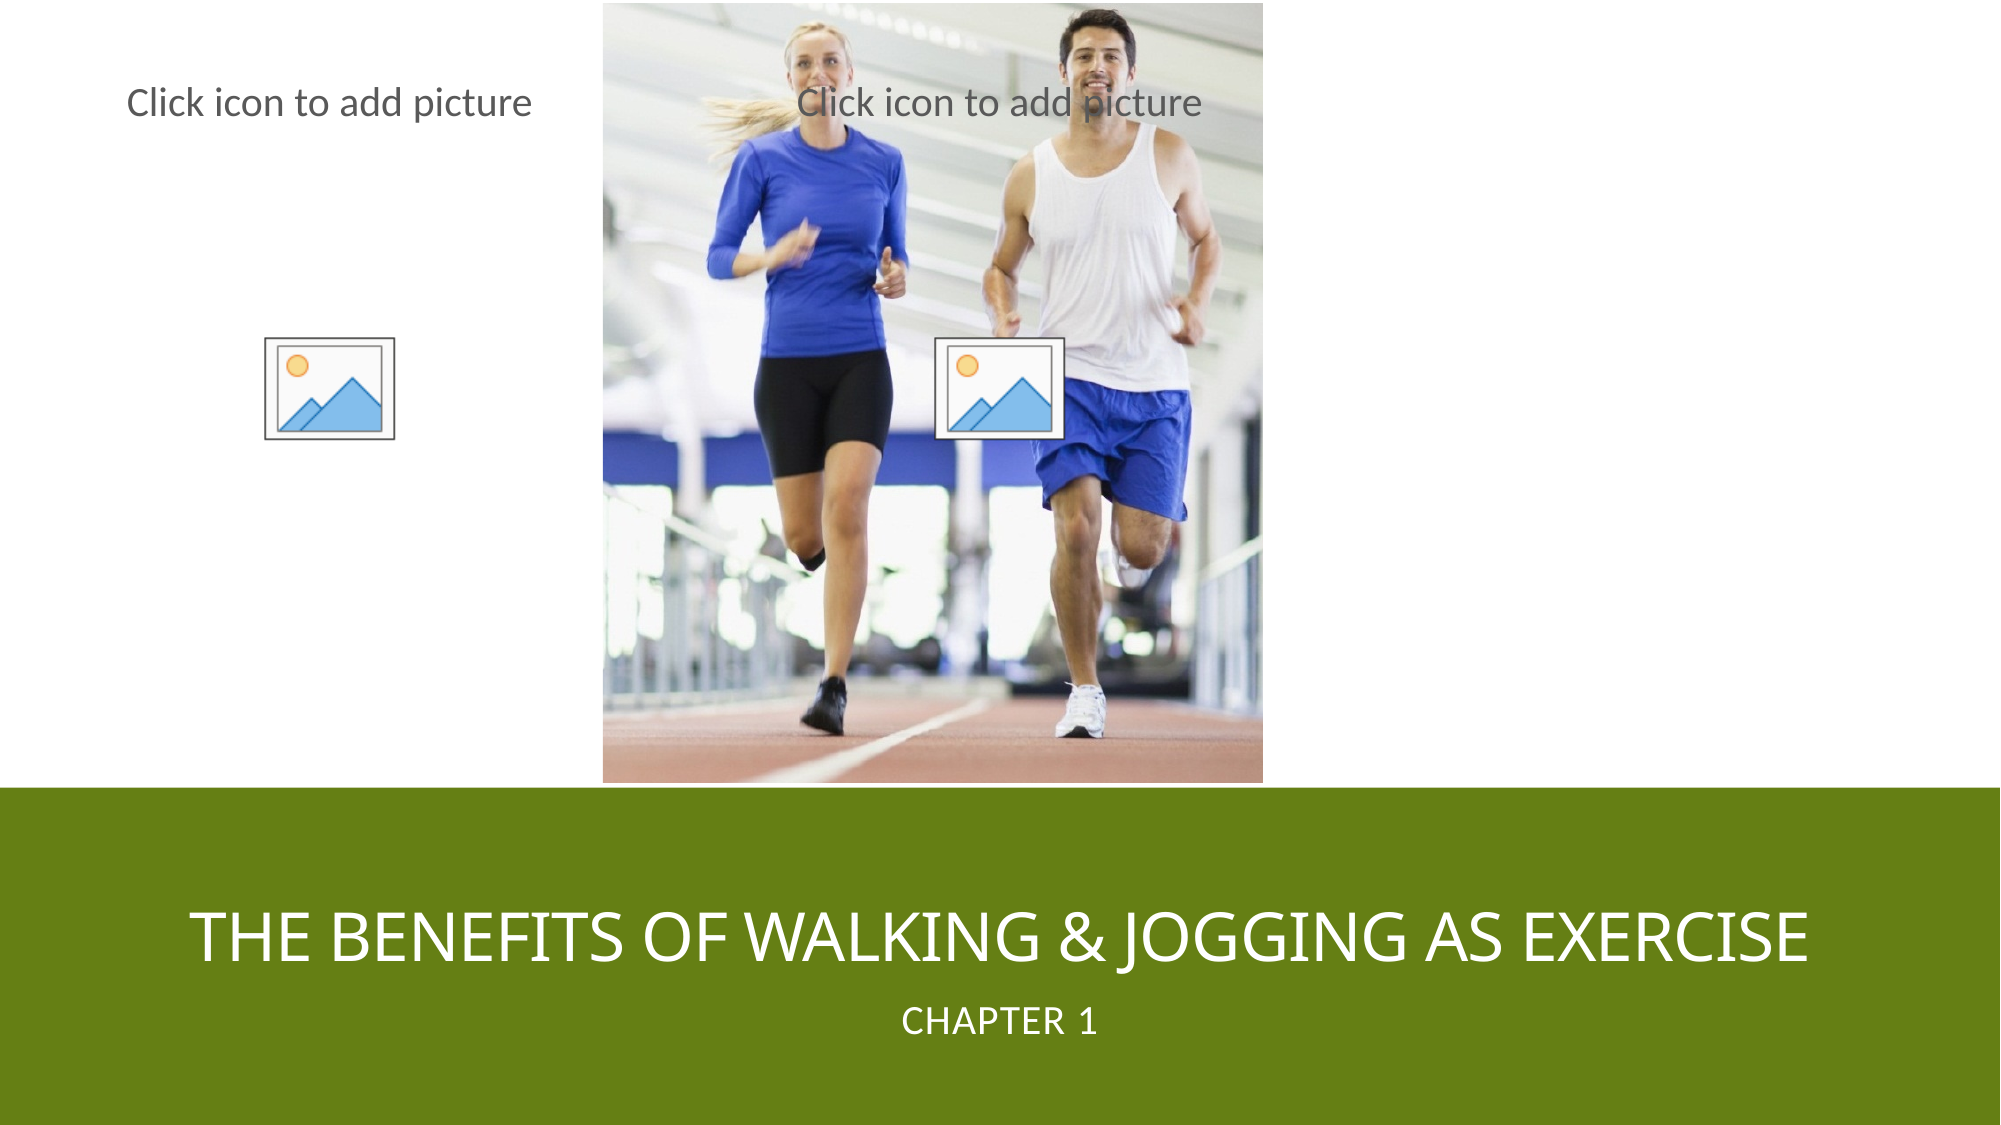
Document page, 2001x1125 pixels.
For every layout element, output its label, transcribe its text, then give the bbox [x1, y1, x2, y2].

subtitle Chapter 1 [87, 991, 1913, 1086]
title THE BENEFITS OF WALKING & Jogging as exercise [87, 834, 1913, 985]
picture [0, 0, 1330, 783]
